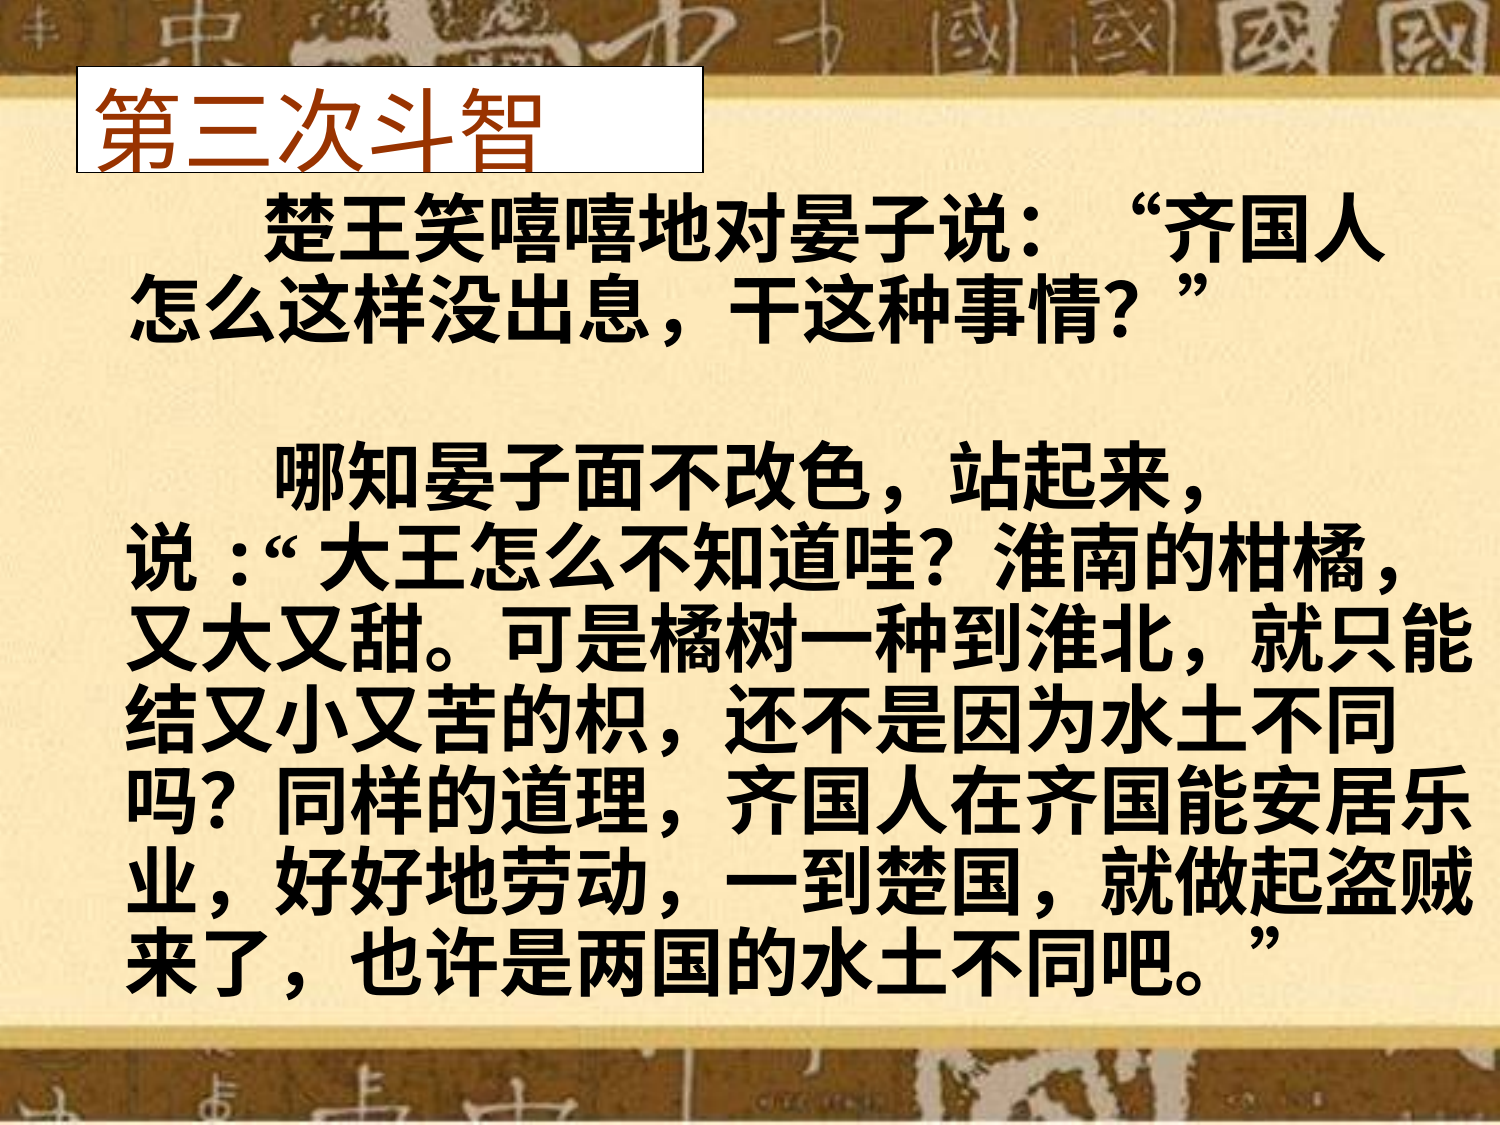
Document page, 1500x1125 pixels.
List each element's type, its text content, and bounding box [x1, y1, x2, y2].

text_box 楚王笑嘻嘻地对晏子说：“齐国人怎么这样没出息，干这种事情？” [112, 184, 1424, 362]
picture [0, 0, 1500, 1125]
text_box 哪知晏子面不改色，站起来，说:“大王怎么不知道哇？淮南的柑橘，又大又甜。可是橘树一种到淮北，就只能结又小又苦的枳，还不是因为水土不同吗？同样的道理，齐国人在齐国能安居乐业，好好地劳动，一到楚国，就做起盗贼来了，也许是两国的水土不同吧。” [53, 432, 1495, 1012]
text_box 第三次斗智 [76, 66, 703, 173]
